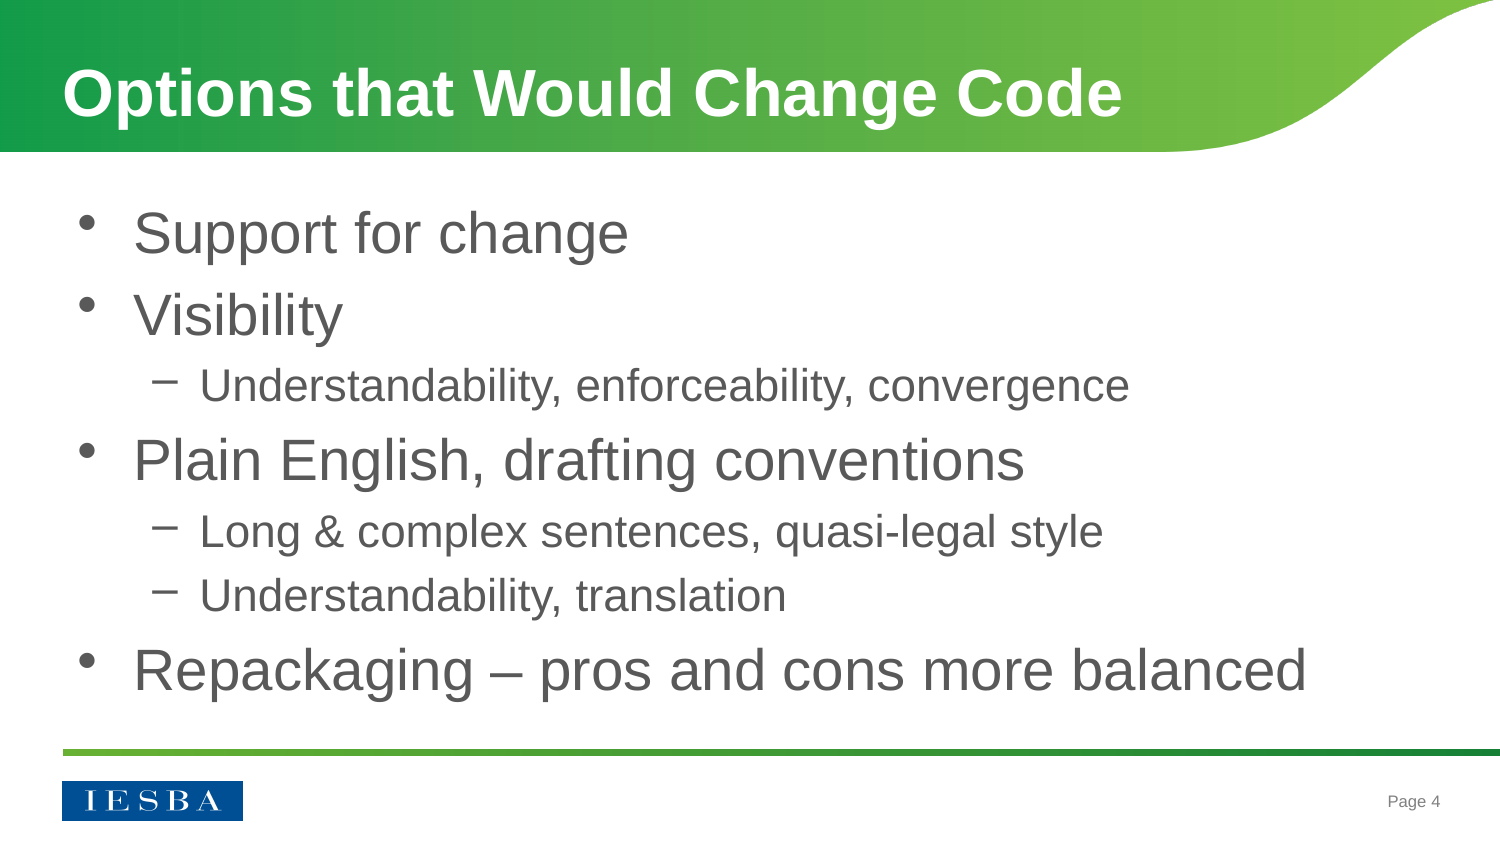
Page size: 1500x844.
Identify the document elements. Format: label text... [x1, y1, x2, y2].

picture [62, 781, 243, 821]
list Support for change Visibility Understandability, enforceability, convergence Plain English, drafting conventions Long & complex sentences, quasi-legal style Understandability, translation Repackaging – pros and cons more balanced [62, 187, 1450, 694]
title Options that Would Change Code [62, 57, 1300, 123]
picture [0, 0, 1497, 152]
